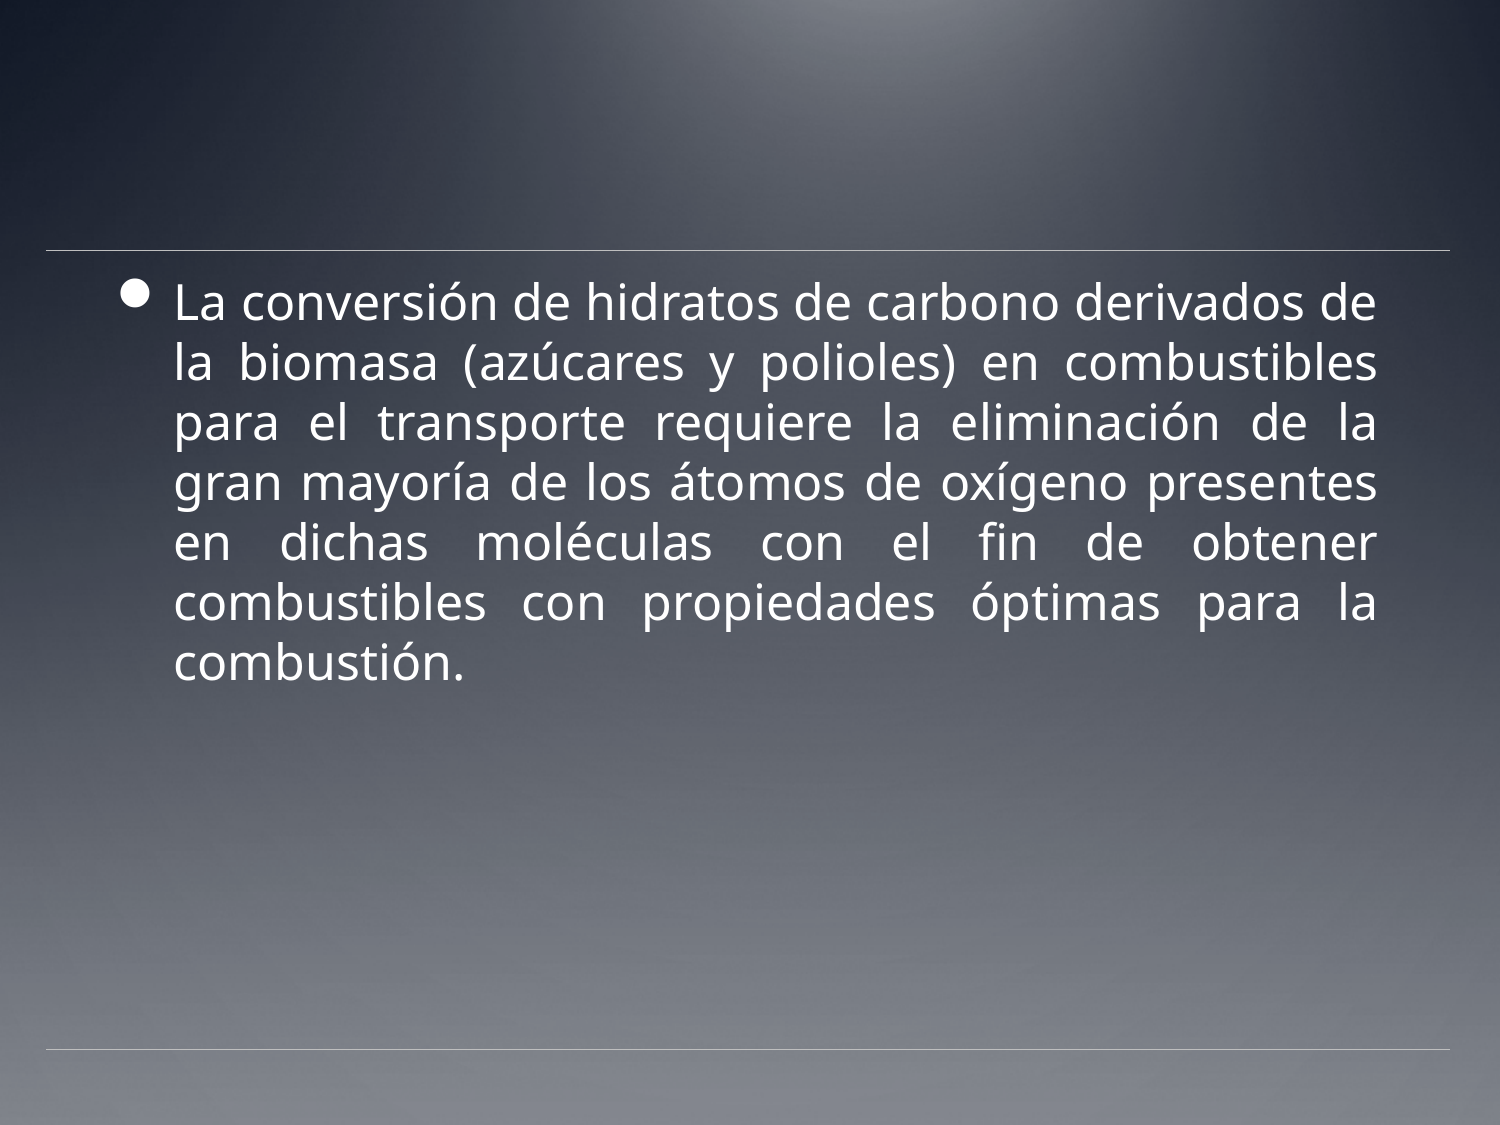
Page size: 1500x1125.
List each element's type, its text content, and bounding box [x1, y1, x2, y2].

list La conversión de hidratos de carbono derivados de la biomasa (azúcares y polioles) en combustibles para el transporte requiere la eliminación de la gran mayoría de los átomos de oxígeno presentes en dichas moléculas con el fin de obtener combustibles con propiedades óptimas para la combustión. [101, 262, 1394, 1024]
